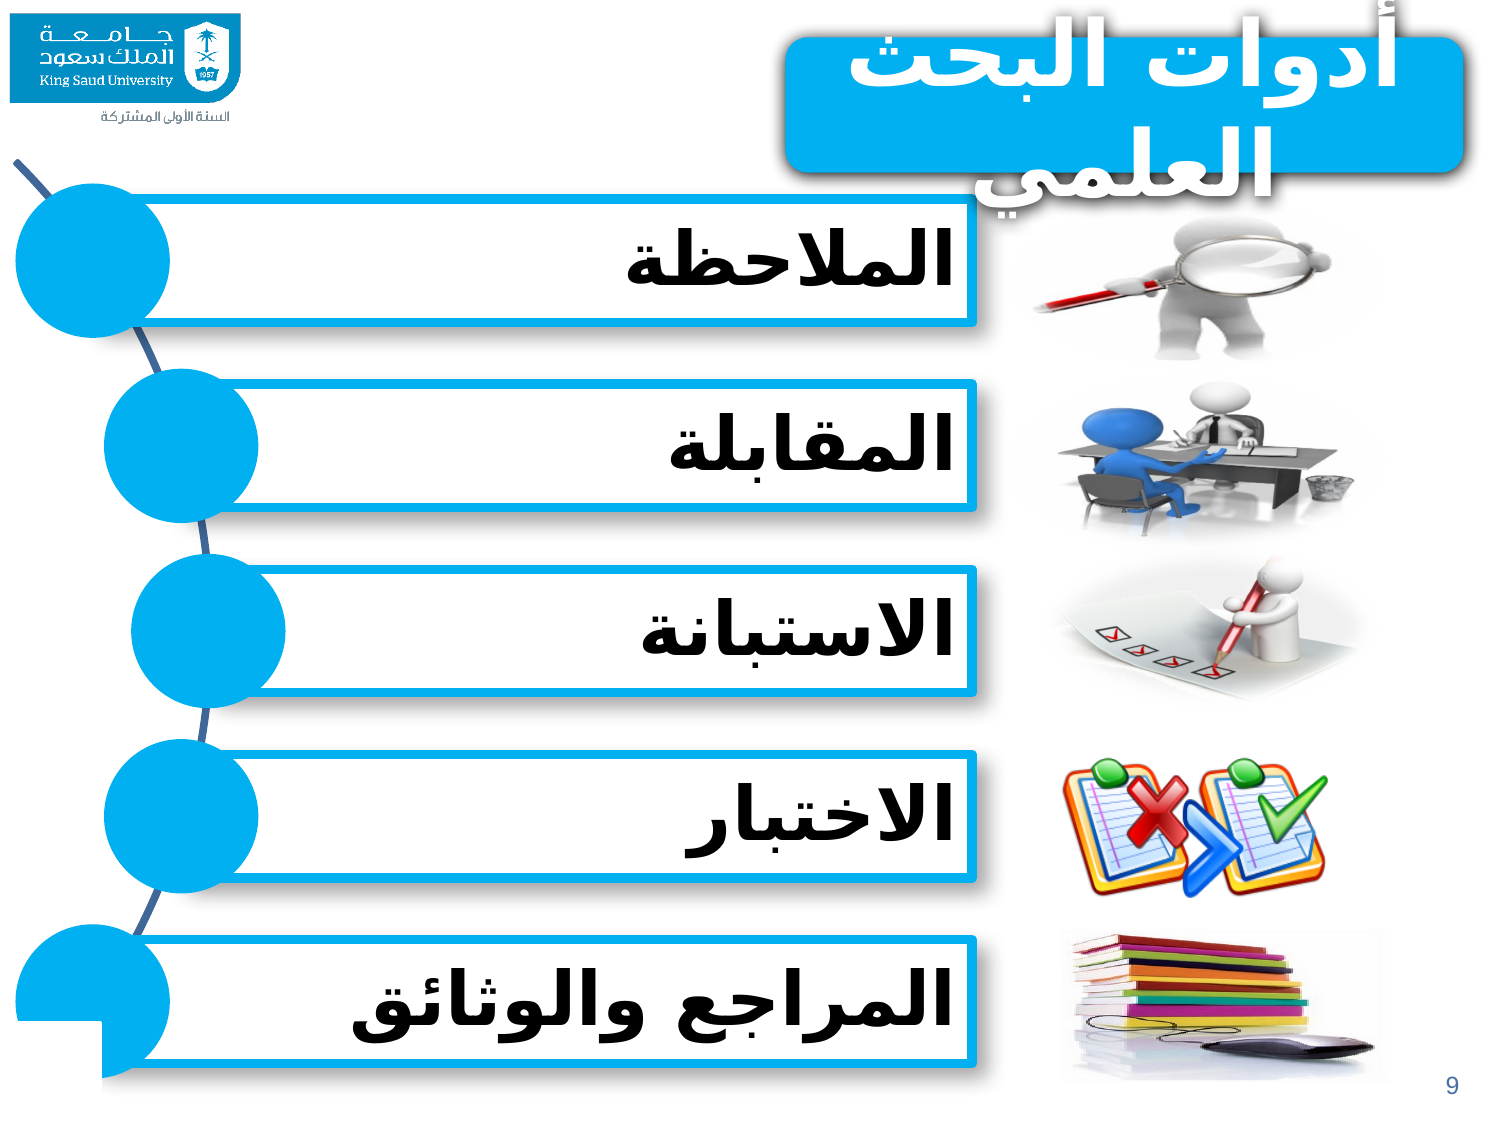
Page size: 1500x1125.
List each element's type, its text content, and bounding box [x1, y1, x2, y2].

picture [0, 0, 256, 136]
picture [1059, 747, 1331, 909]
picture [1061, 926, 1403, 1083]
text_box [0, 136, 987, 1125]
picture [997, 193, 1393, 711]
text_box أدوات البحث العلمي [783, 35, 1466, 175]
slide_number 9 [1442, 1061, 1475, 1103]
